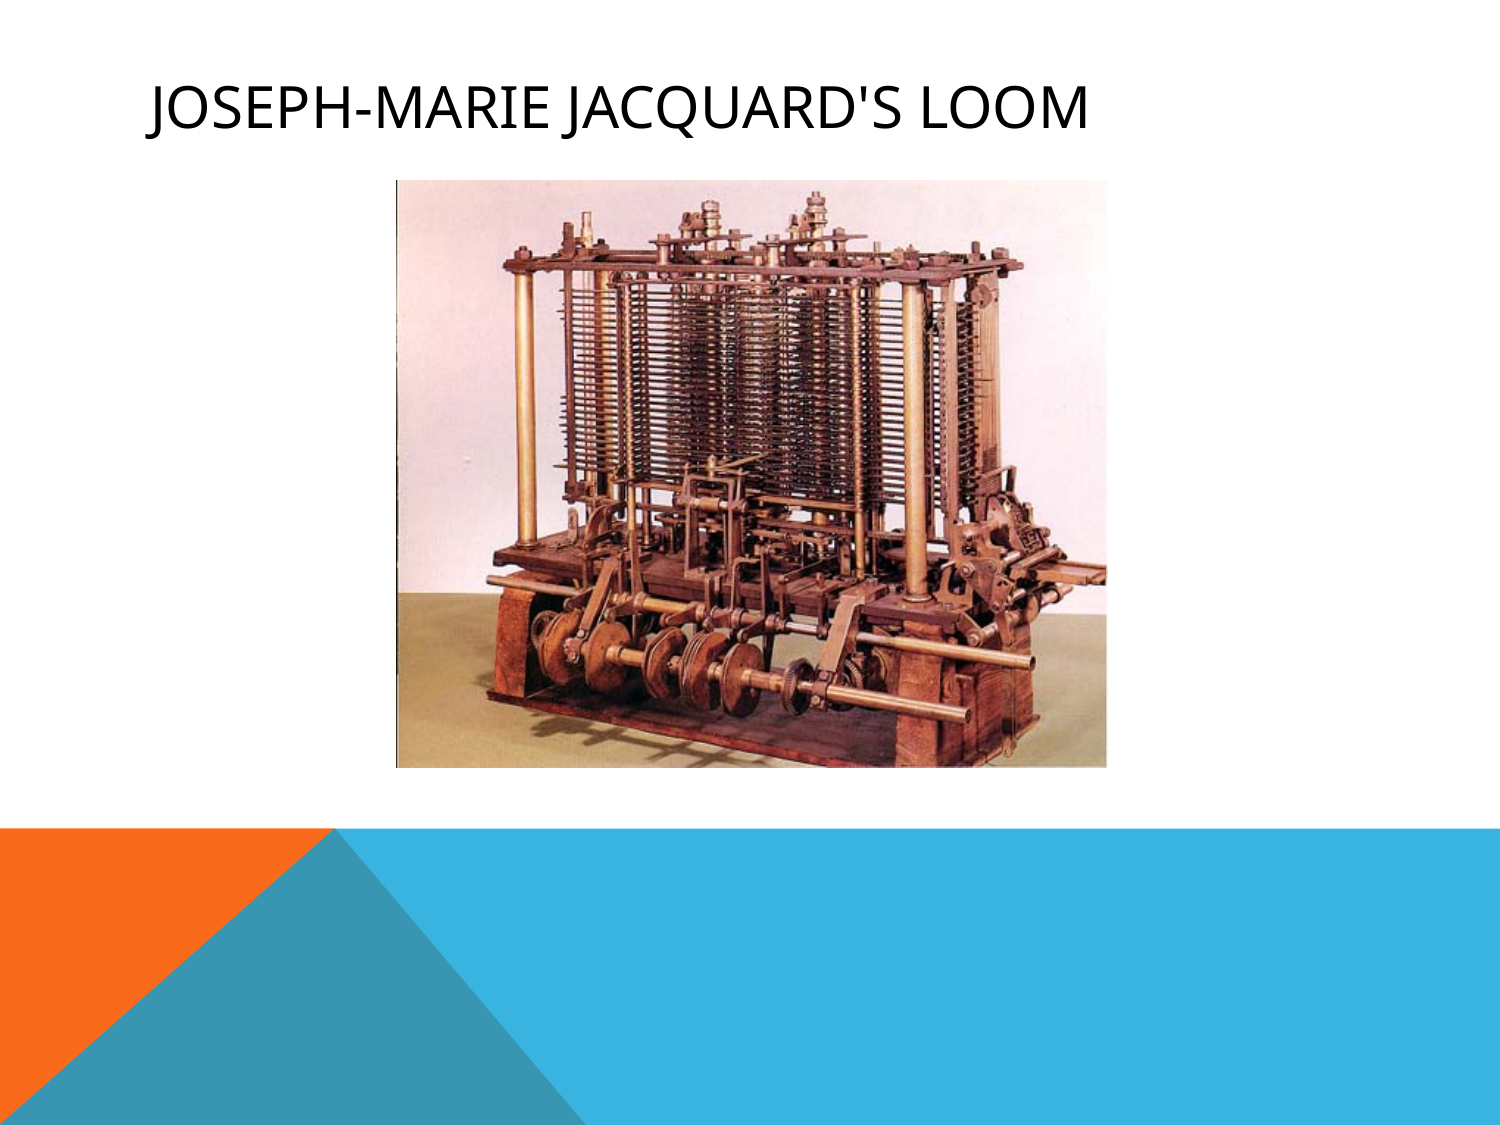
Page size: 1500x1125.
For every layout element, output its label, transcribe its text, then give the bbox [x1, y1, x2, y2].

title Joseph-Marie Jacquard's LOOM [135, 60, 1369, 150]
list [134, 180, 1369, 768]
